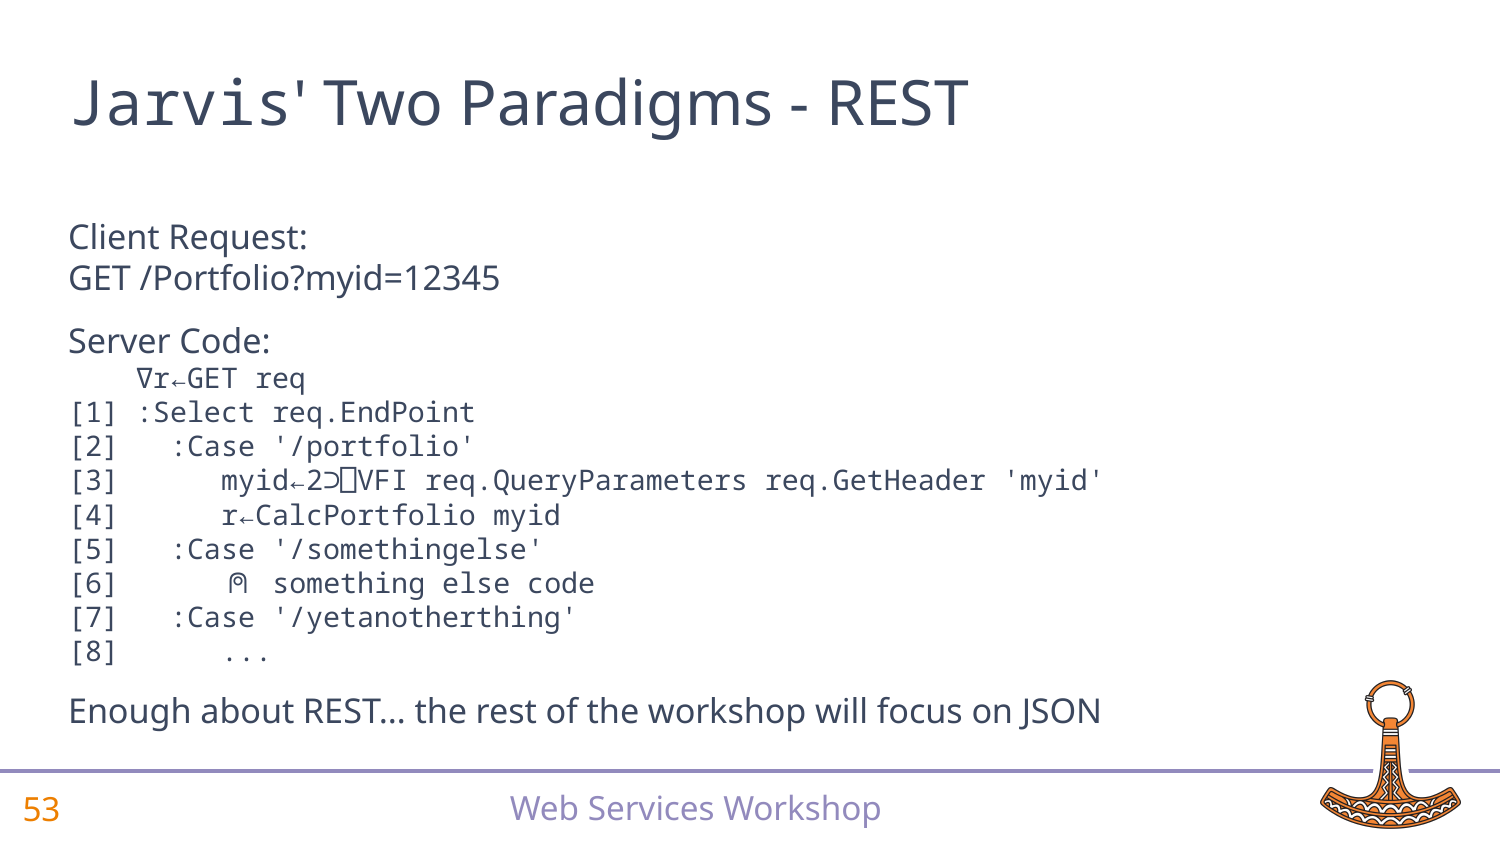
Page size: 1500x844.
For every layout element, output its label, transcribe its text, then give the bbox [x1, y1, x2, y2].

list Client Request: GET /Portfolio?myid=12345 Server Code: ∇r←GET req [1] :Select req.EndPoint [2] :Case '/portfolio' [3] myid←2⊃⎕VFI req.QueryParameters req.GetHeader 'myid' [4] r←CalcPortfolio myid [5] :Case '/somethingelse' [6] ⍝ something else code [7] :Case '/yetanotherthing' [8] ... Enough about REST… the rest of the workshop will focus on JSON [53, 207, 1453, 740]
title Jarvis' Two Paradigms - REST [53, 43, 1203, 157]
picture [1320, 680, 1461, 829]
